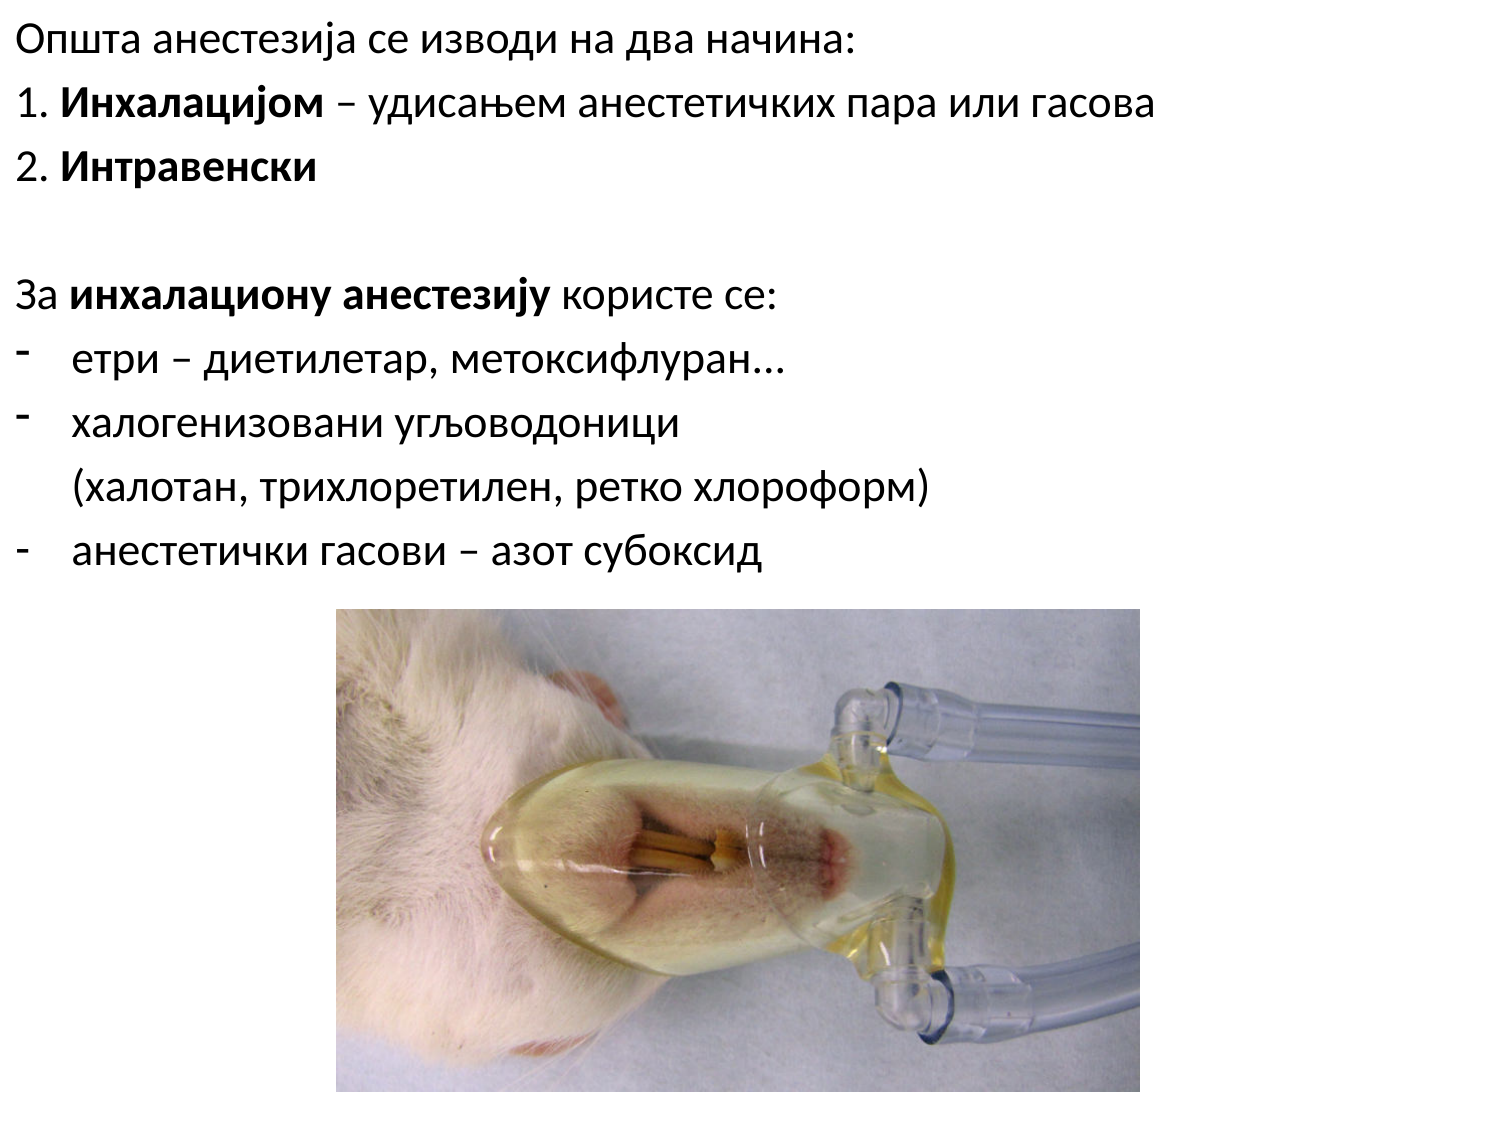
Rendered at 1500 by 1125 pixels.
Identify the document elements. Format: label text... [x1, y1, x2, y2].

picture [336, 609, 1140, 1092]
list Општа анестезија се изводи на два начина: 1. Инхалацијом – удисањем анестетичких пара или гасова 2. Интравенски За инхалациону анестезију користе се: етри – диетилетар, метоксифлуран... халогенизовани угљоводоници (халотан, трихлоретилен, ретко хлороформ) анестетички гасови – азот субоксид [0, 0, 1442, 1125]
